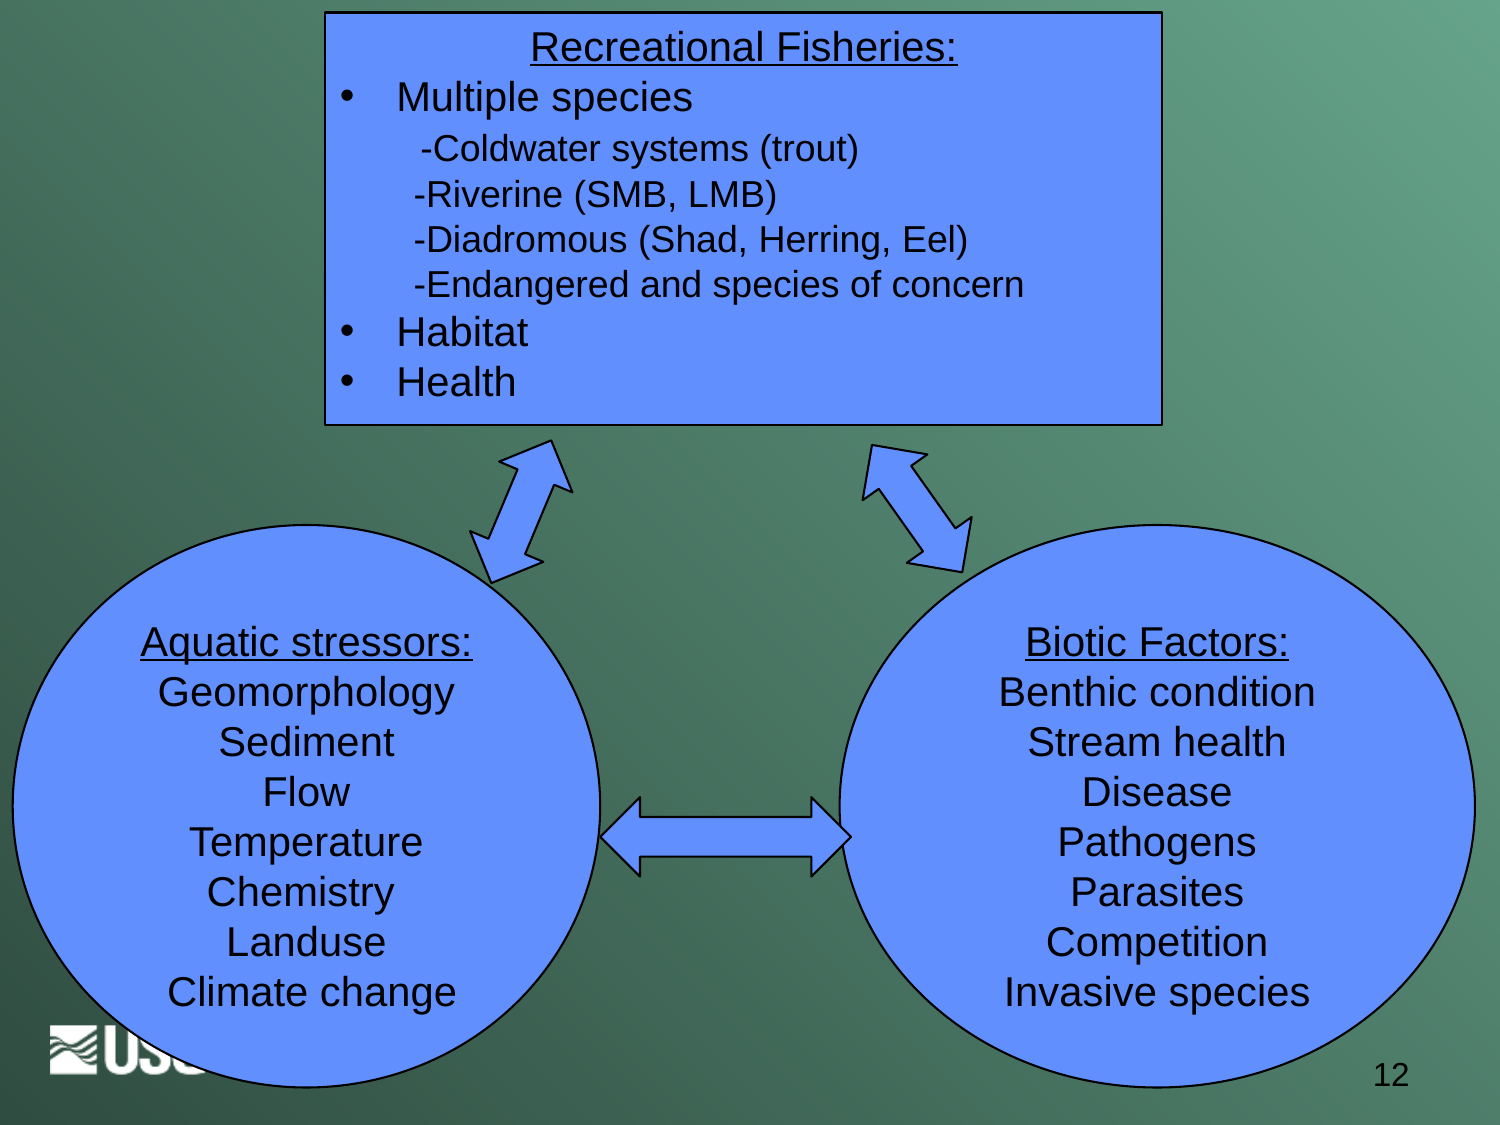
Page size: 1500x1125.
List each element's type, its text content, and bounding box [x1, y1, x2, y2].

text_box Aquatic stressors: Geomorphology Sediment Flow Temperature Chemistry Landuse Climate change [12, 525, 601, 1088]
text_box [470, 440, 573, 584]
text_box Recreational Fisheries: Multiple species -Coldwater systems (trout) -Riverine (SMB, LMB) -Diadromous (Shad, Herring, Eel) -Endangered and species of concern Habitat Health [324, 12, 1163, 425]
text_box [600, 797, 852, 877]
slide_number 12 [1074, 1042, 1425, 1103]
text_box [862, 444, 972, 573]
text_box Biotic Factors: Benthic condition Stream health Disease Pathogens Parasites Competition Invasive species [839, 525, 1475, 1078]
